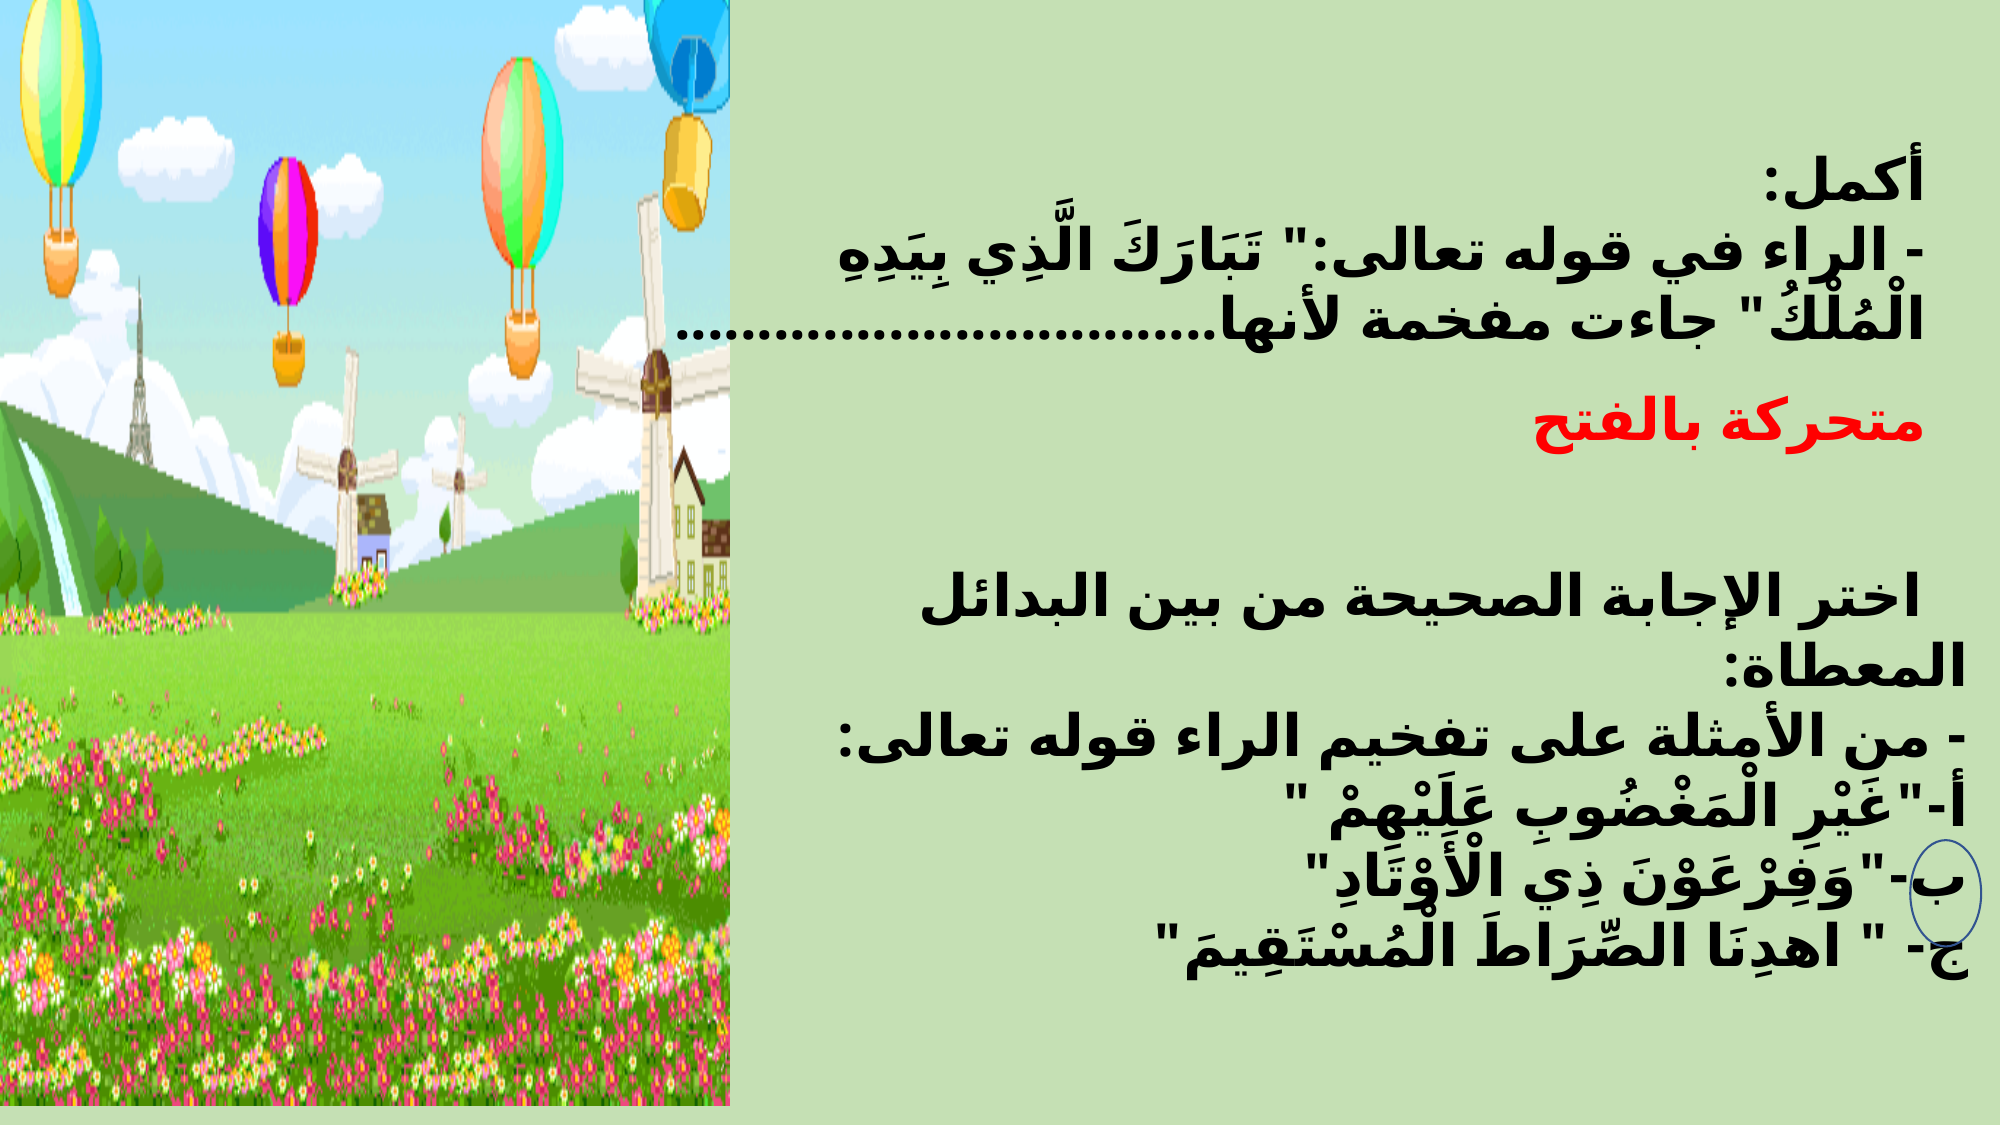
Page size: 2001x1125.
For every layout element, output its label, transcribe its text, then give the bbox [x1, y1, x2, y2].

text_box أكمل: - الراء في قوله تعالى:" تَبَارَكَ الَّذِي بِيَدِهِ الْمُلْكُ" جاءت مفخمة لأنها................................. [730, 134, 1942, 359]
picture [0, 0, 730, 1106]
text_box [1909, 839, 1983, 948]
text_box اختر الإجابة الصحيحة من بين البدائل المعطاة: - من الأمثلة على تفخيم الراء قوله تعالى: أ‌-"غَيْرِ الْمَغْضُوبِ عَلَيْهِمْ " ب-"وَفِرْعَوْنَ ذِي الْأَوْتَادِ" ج- " اهدِنَا الصِّرَاطَ الْمُسْتَقِيمَ" [730, 550, 1983, 986]
text_box متحركة بالفتح [730, 374, 1942, 460]
